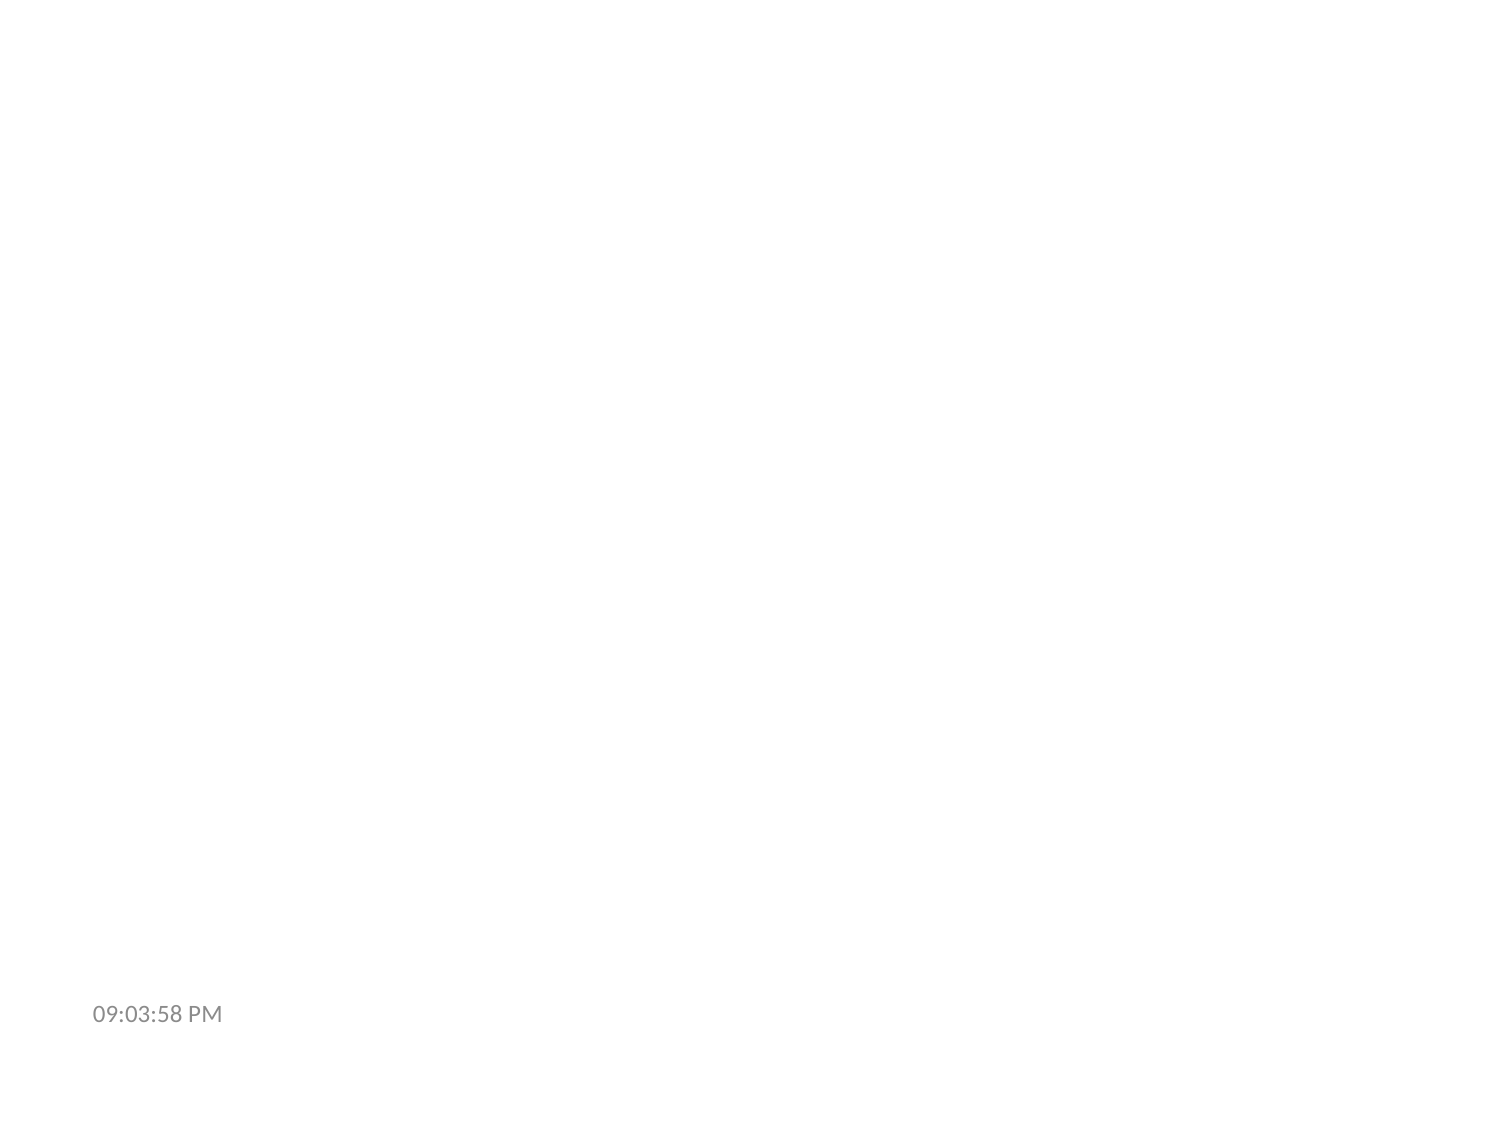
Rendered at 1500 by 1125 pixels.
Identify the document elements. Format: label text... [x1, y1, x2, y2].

text_box 3:35:09 PM [77, 982, 428, 1043]
